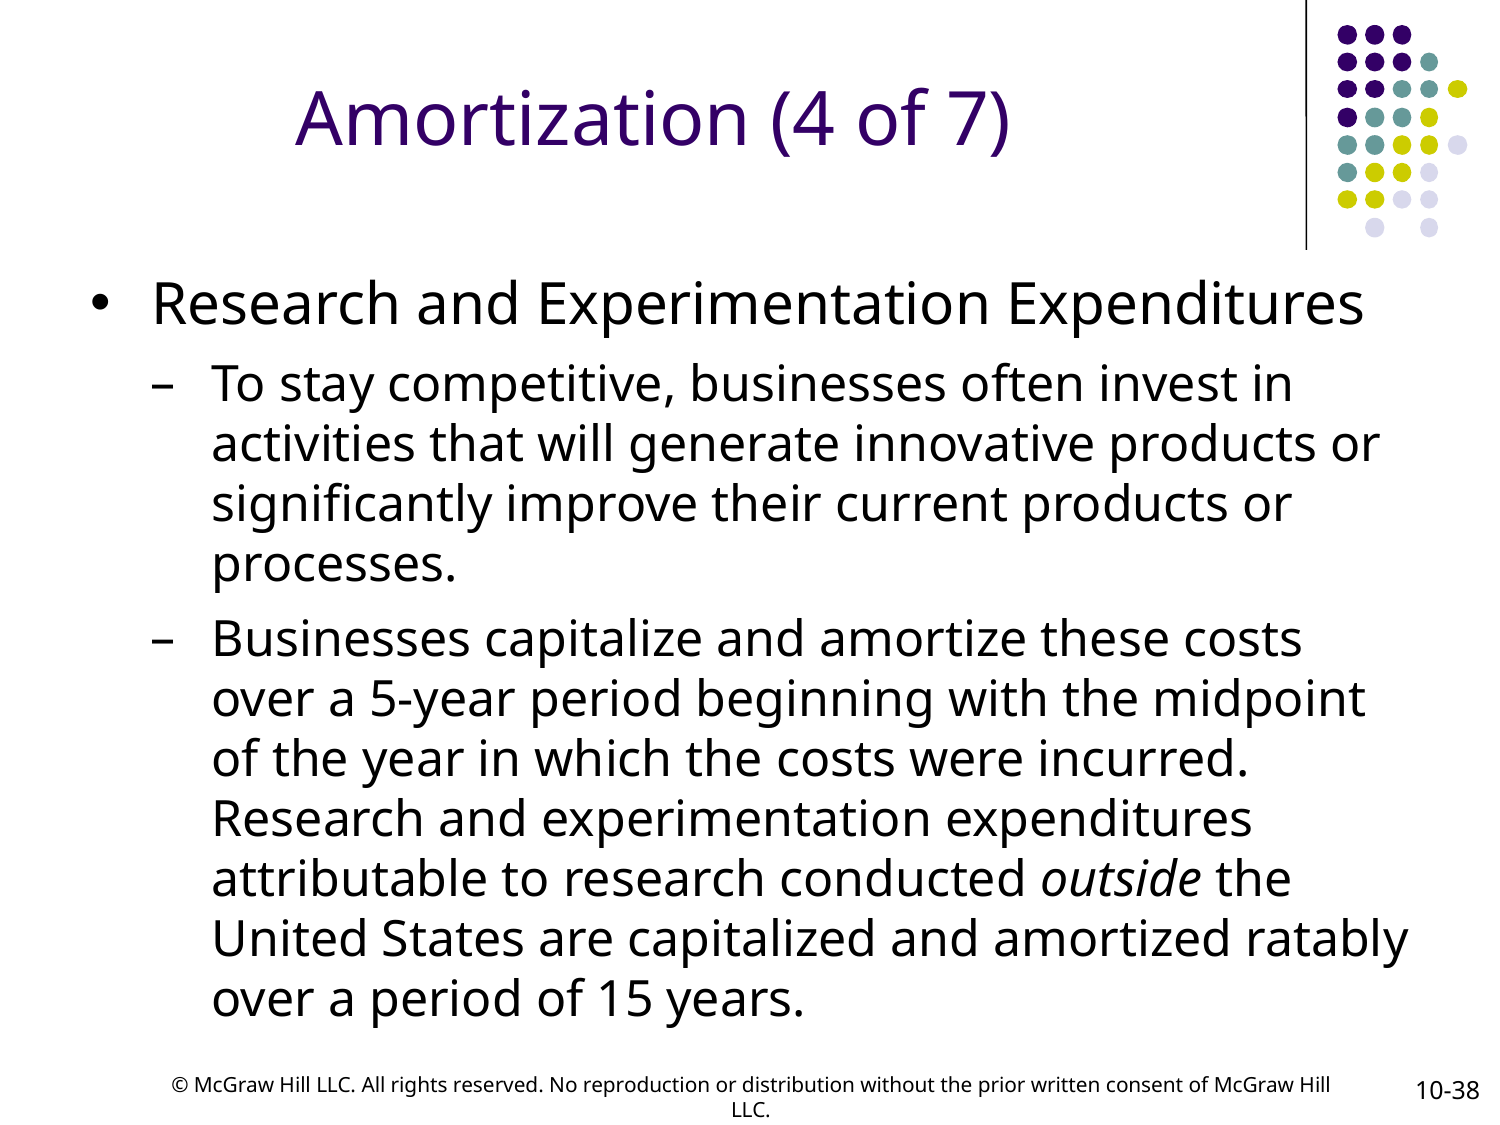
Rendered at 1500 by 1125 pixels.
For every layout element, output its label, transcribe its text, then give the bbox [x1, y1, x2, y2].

list Research and Experimentation Expenditures To stay competitive, businesses often invest in activities that will generate innovative products or significantly improve their current products or processes. Businesses capitalize and amortize these costs over a 5-year period beginning with the midpoint of the year in which the costs were incurred. Research and experimentation expenditures attributable to research conducted outside the United States are capitalized and amortized ratably over a period of 15 years. [75, 259, 1425, 1062]
slide_number 10-38 [1345, 1061, 1496, 1122]
title Amortization (4 of 7) [32, 8, 1275, 234]
